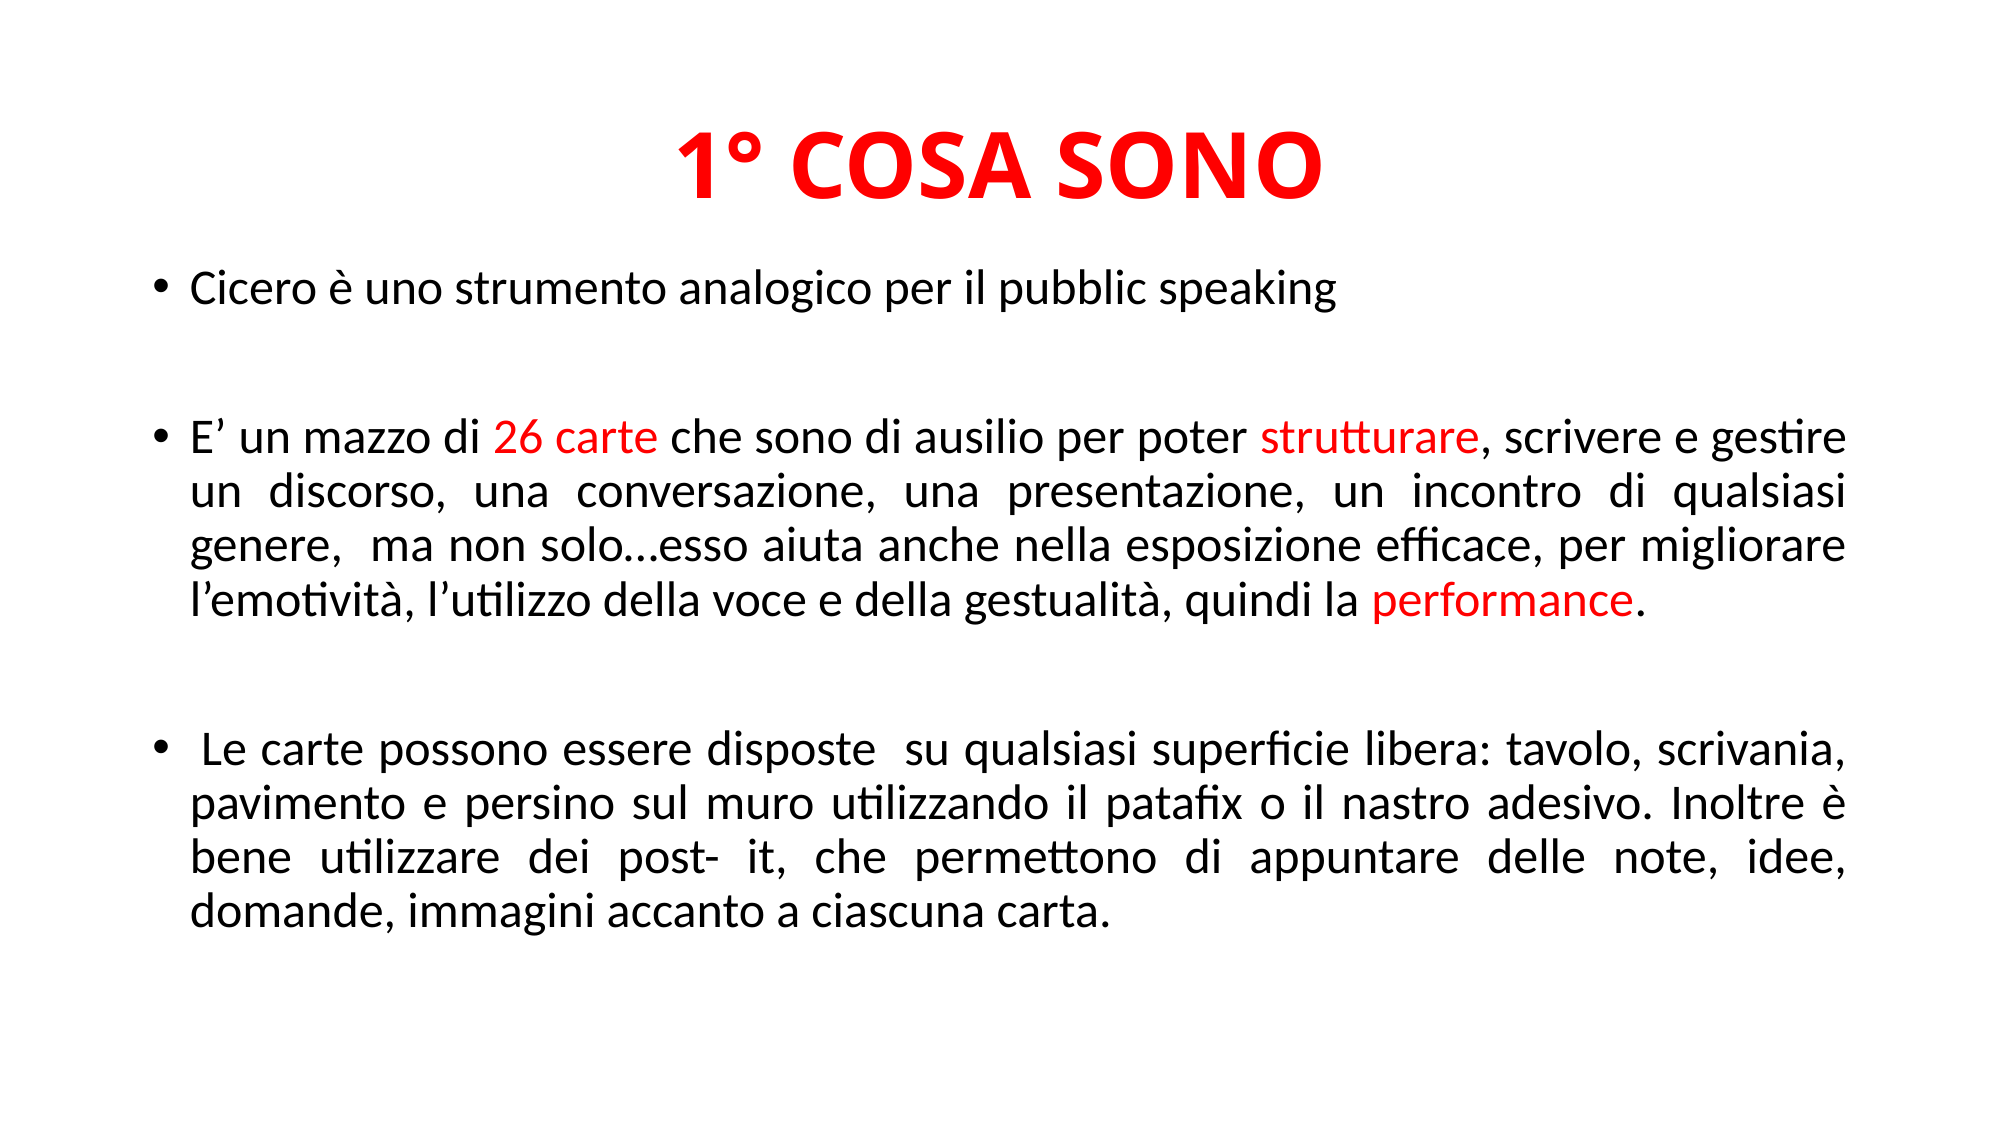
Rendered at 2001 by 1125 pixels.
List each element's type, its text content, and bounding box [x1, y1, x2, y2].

text_box Cicero è uno strumento analogico per il pubblic speaking E’ un mazzo di 26 carte che sono di ausilio per poter strutturare, scrivere e gestire un discorso, una conversazione, una presentazione, un incontro di qualsiasi genere, ma non solo…esso aiuta anche nella esposizione efficace, per migliorare l’emotività, l’utilizzo della voce e della gestualità, quindi la performance. Le carte possono essere disposte su qualsiasi superficie libera: tavolo, scrivania, pavimento e persino sul muro utilizzando il patafix o il nastro adesivo. Inoltre è bene utilizzare dei post- it, che permettono di appuntare delle note, idee, domande, immagini accanto a ciascuna carta. [137, 253, 1863, 1014]
text_box 1° COSA SONO [137, 59, 1863, 253]
